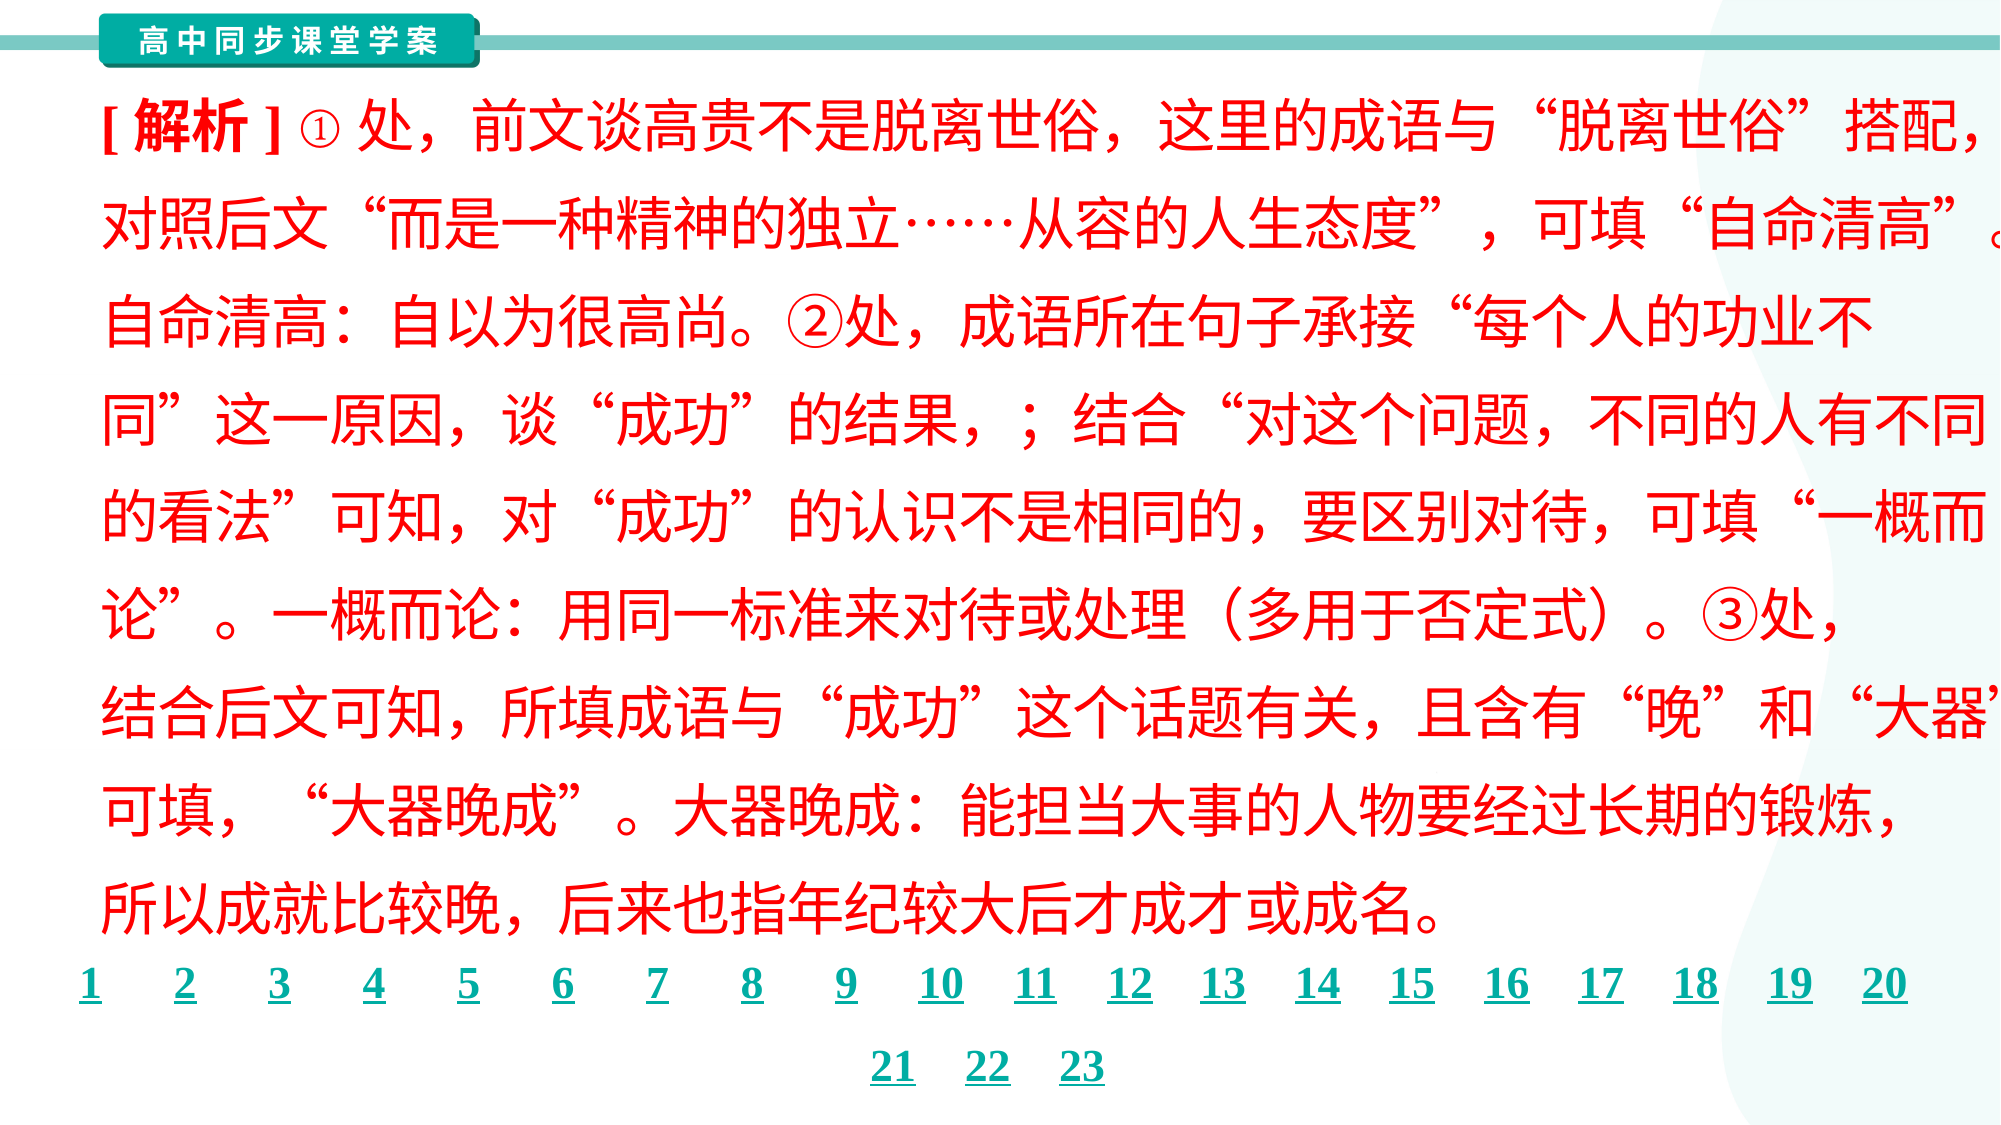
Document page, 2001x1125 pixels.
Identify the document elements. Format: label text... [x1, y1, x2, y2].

picture [0, 0, 2000, 1125]
text_box [解析] ①处，前文谈高贵不是脱离世俗，这里的成语与“脱离世俗”搭配， 对照后文“而是一种精神的独立……从容的人生态度”，可填“自命清高”。 自命清高：自以为很高尚。②处，成语所在句子承接“每个人的功业不 同”这一原因，谈“成功”的结果，；结合“对这个问题，不同的人有不同 的看法”可知，对“成功”的认识不是相同的，要区别对待，可填“一概而 论”。一概而论：用同一标准来对待或处理（多用于否定式）。③处， 结合后文可知，所填成语与“成功”这个话题有关，且含有“晚”和“大器”， 可填，“大器晚成”。大器晚成：能担当大事的人物要经过长期的锻炼， 所以成就比较晚，后来也指年纪较大后才成才或成名。 [100, 61, 1899, 943]
